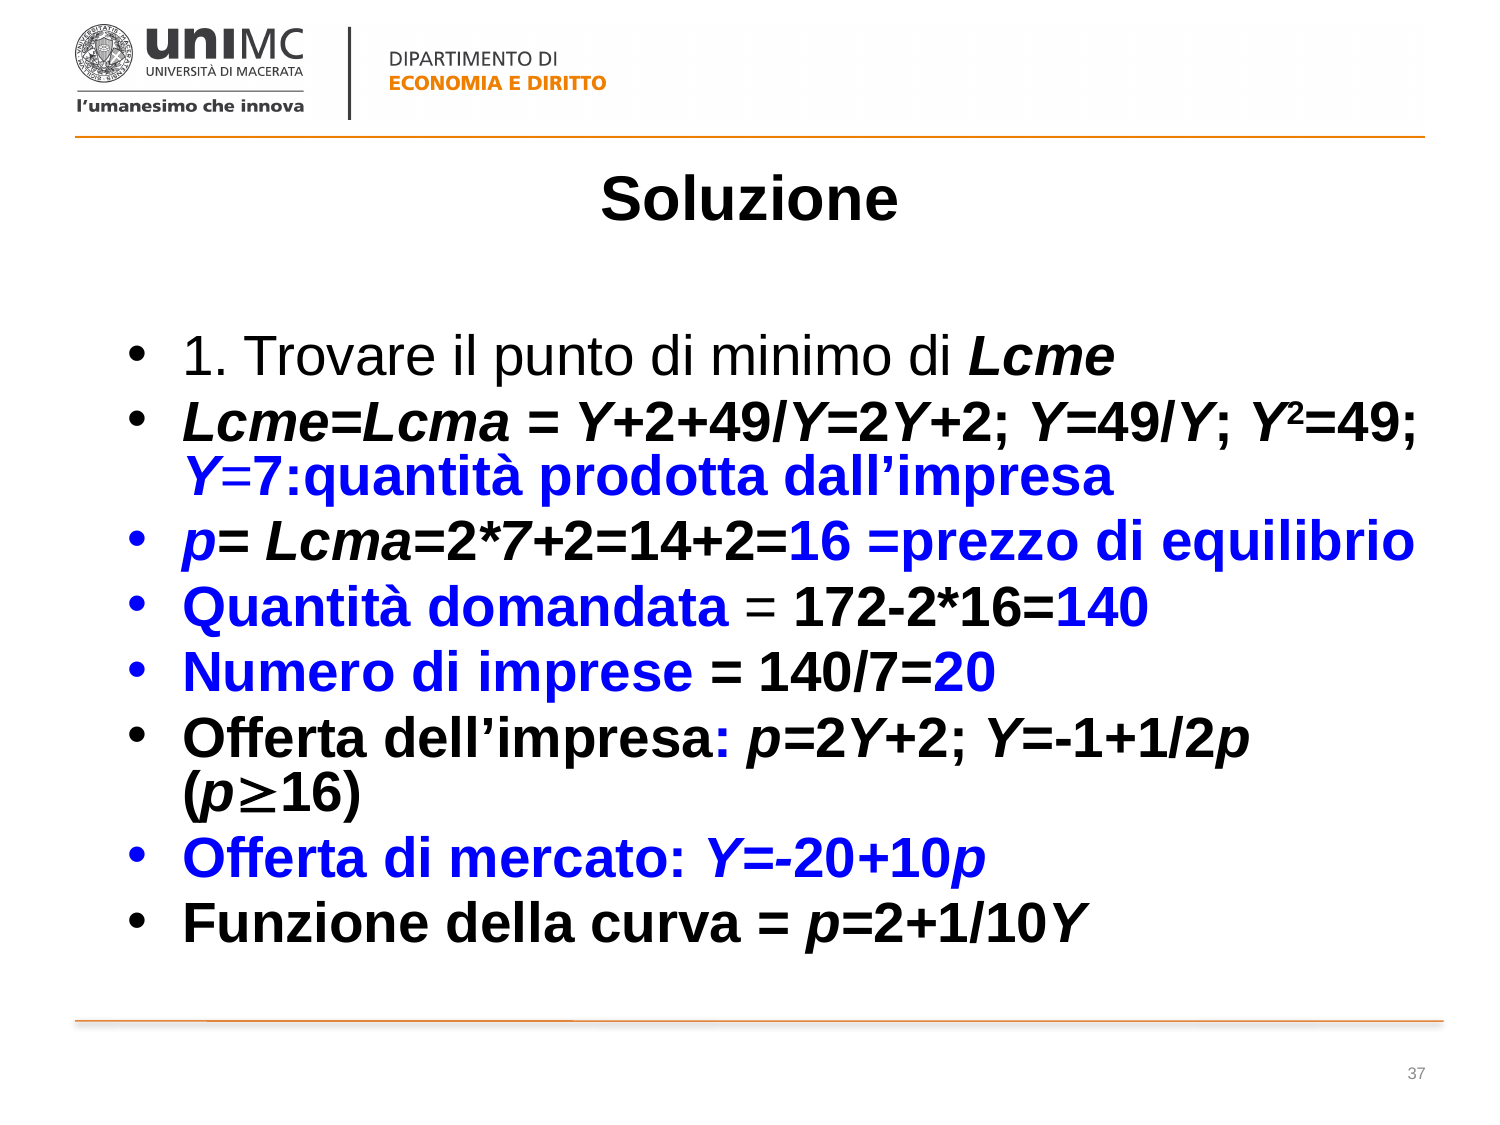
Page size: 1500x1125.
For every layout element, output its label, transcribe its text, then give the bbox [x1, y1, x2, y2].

slide_number 37 [1091, 1042, 1442, 1103]
list 1. Trovare il punto di minimo di Lcme Lcme=Lcma = Y+2+49/Y=2Y+2; Y=49/Y; Y2=49; Y=7:quantità prodotta dall’impresa p= Lcma=2*7+2=14+2=16 =prezzo di equilibrio Quantità domandata = 172-2*16=140 Numero di imprese = 140/7=20 Offerta dell’impresa: p=2Y+2; Y=-1+1/2p (p16) Offerta di mercato: Y=-20+10p Funzione della curva = p=2+1/10Y [112, 324, 1450, 1000]
picture [75, 24, 1425, 138]
title Soluzione [75, 149, 1425, 241]
